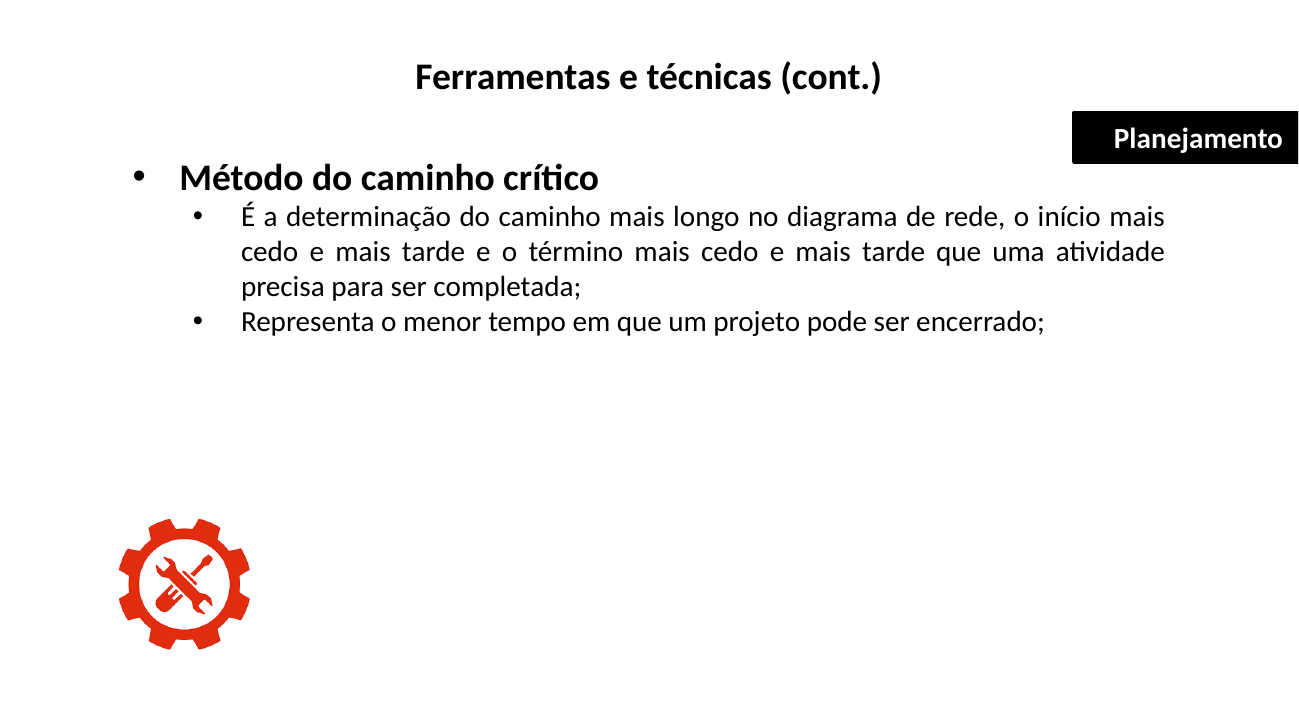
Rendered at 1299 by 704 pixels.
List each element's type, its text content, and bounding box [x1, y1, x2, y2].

text_box Planejamento [1074, 112, 1299, 162]
text_box Método do caminho crítico É a determinação do caminho mais longo no diagrama de rede, o início mais cedo e mais tarde e o término mais cedo e mais tarde que uma atividade precisa para ser completada; Representa o menor tempo em que um projeto pode ser encerrado; [117, 145, 1181, 348]
text_box Ferramentas e técnicas (cont.) [0, 44, 1299, 106]
picture [117, 517, 251, 651]
